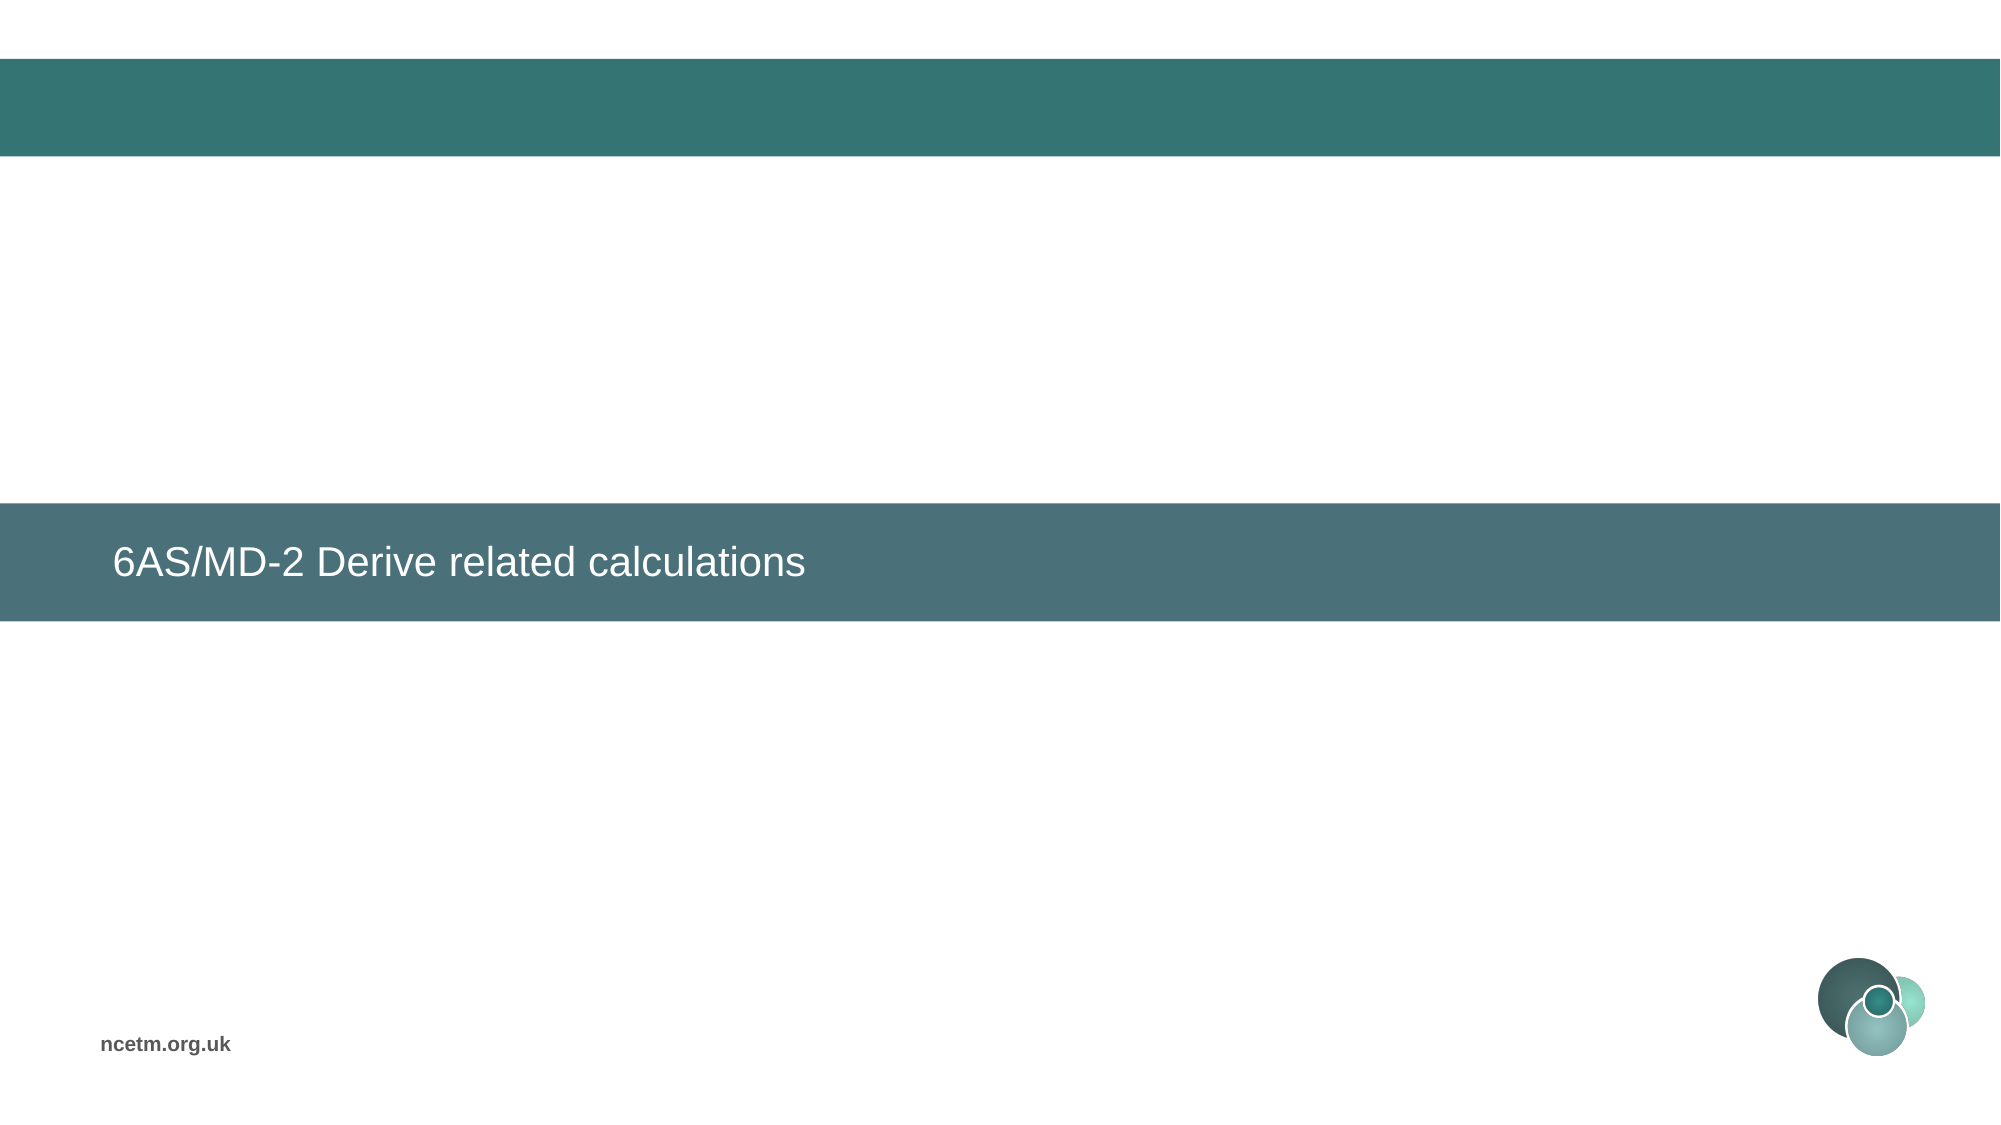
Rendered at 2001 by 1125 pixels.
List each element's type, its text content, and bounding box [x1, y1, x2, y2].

picture [1818, 958, 1925, 1056]
text_box [0, 503, 2000, 622]
text_box 6AS/MD-2 Derive related calculations [97, 527, 1945, 598]
